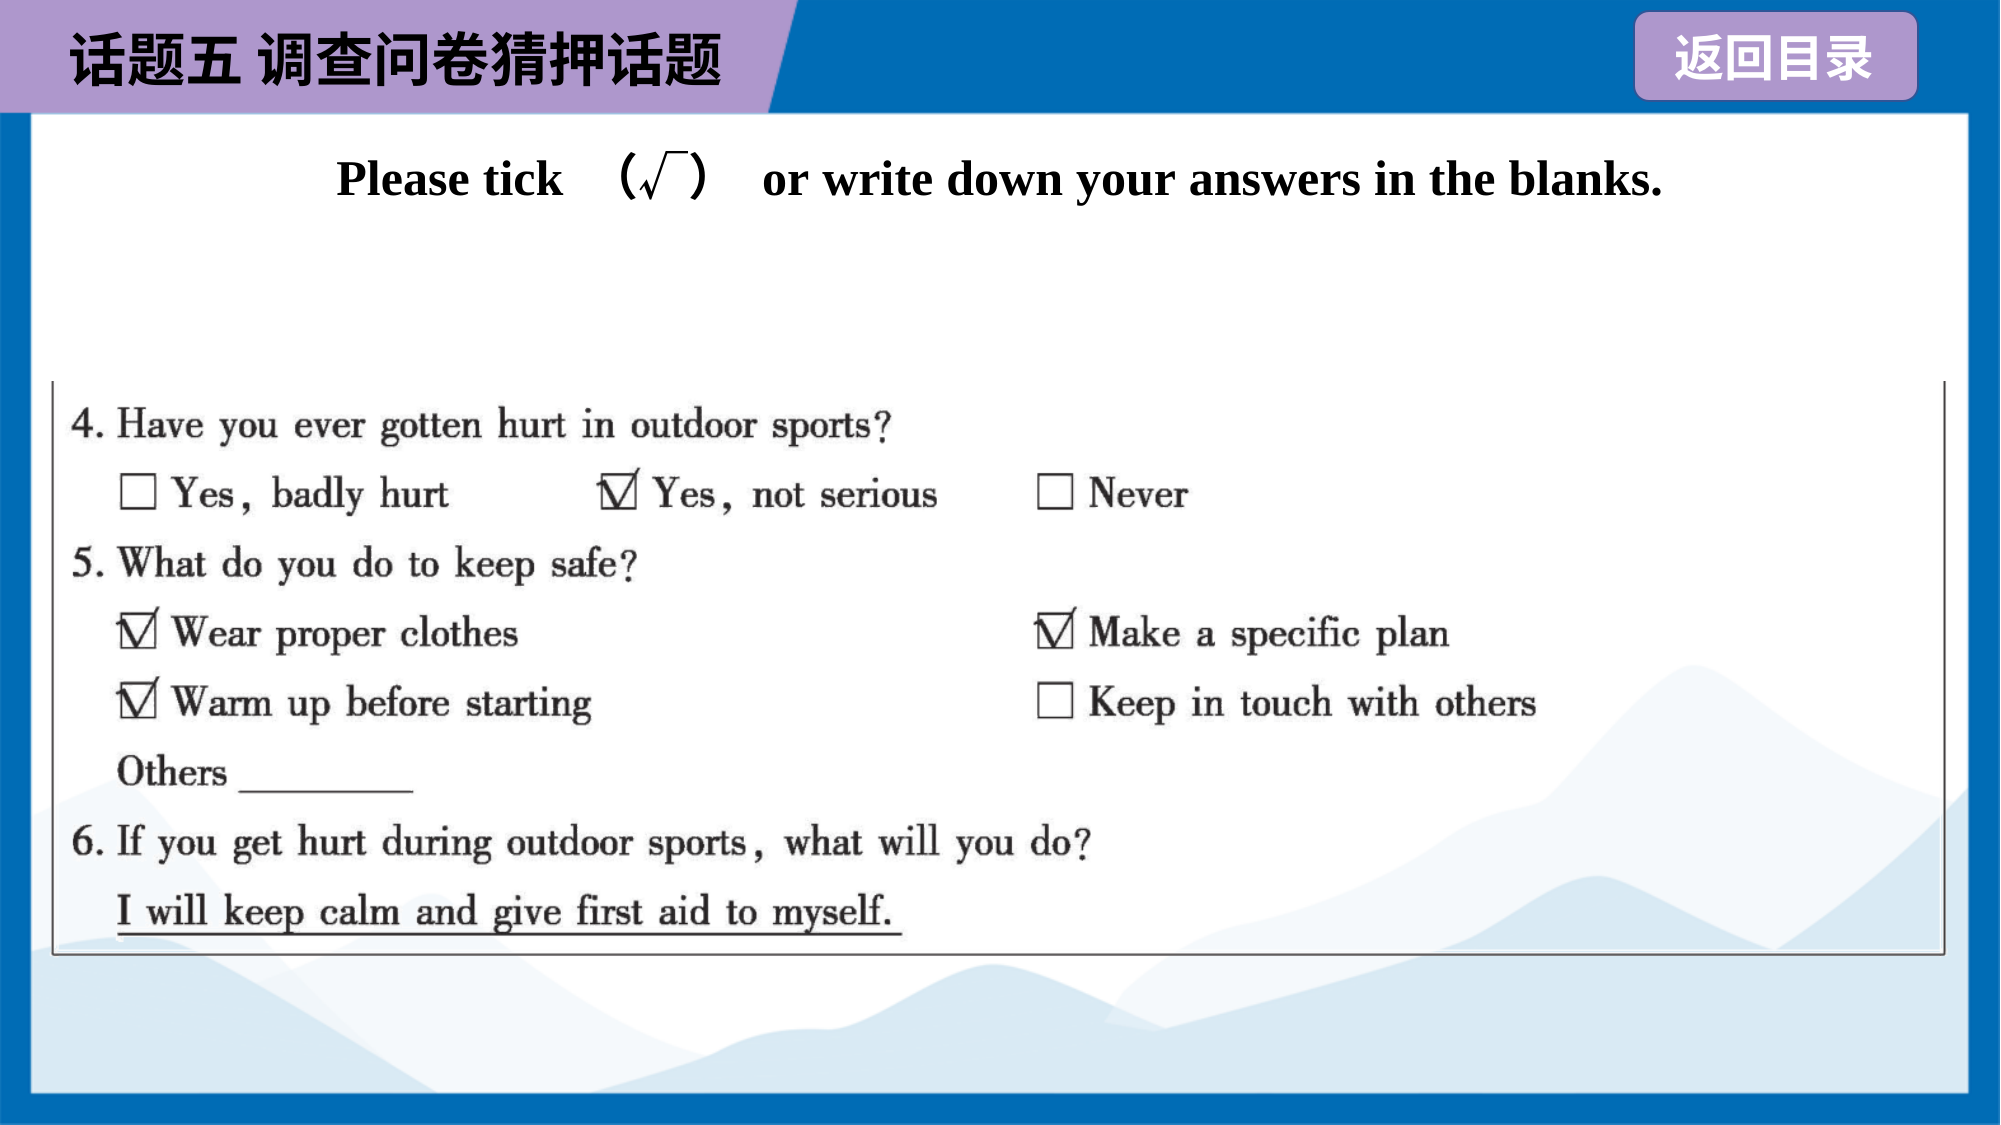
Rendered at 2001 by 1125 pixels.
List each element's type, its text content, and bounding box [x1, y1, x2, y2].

text_box Please tick （√） or write down your answers in the blanks. [82, 117, 1917, 196]
picture [0, 0, 2000, 1125]
